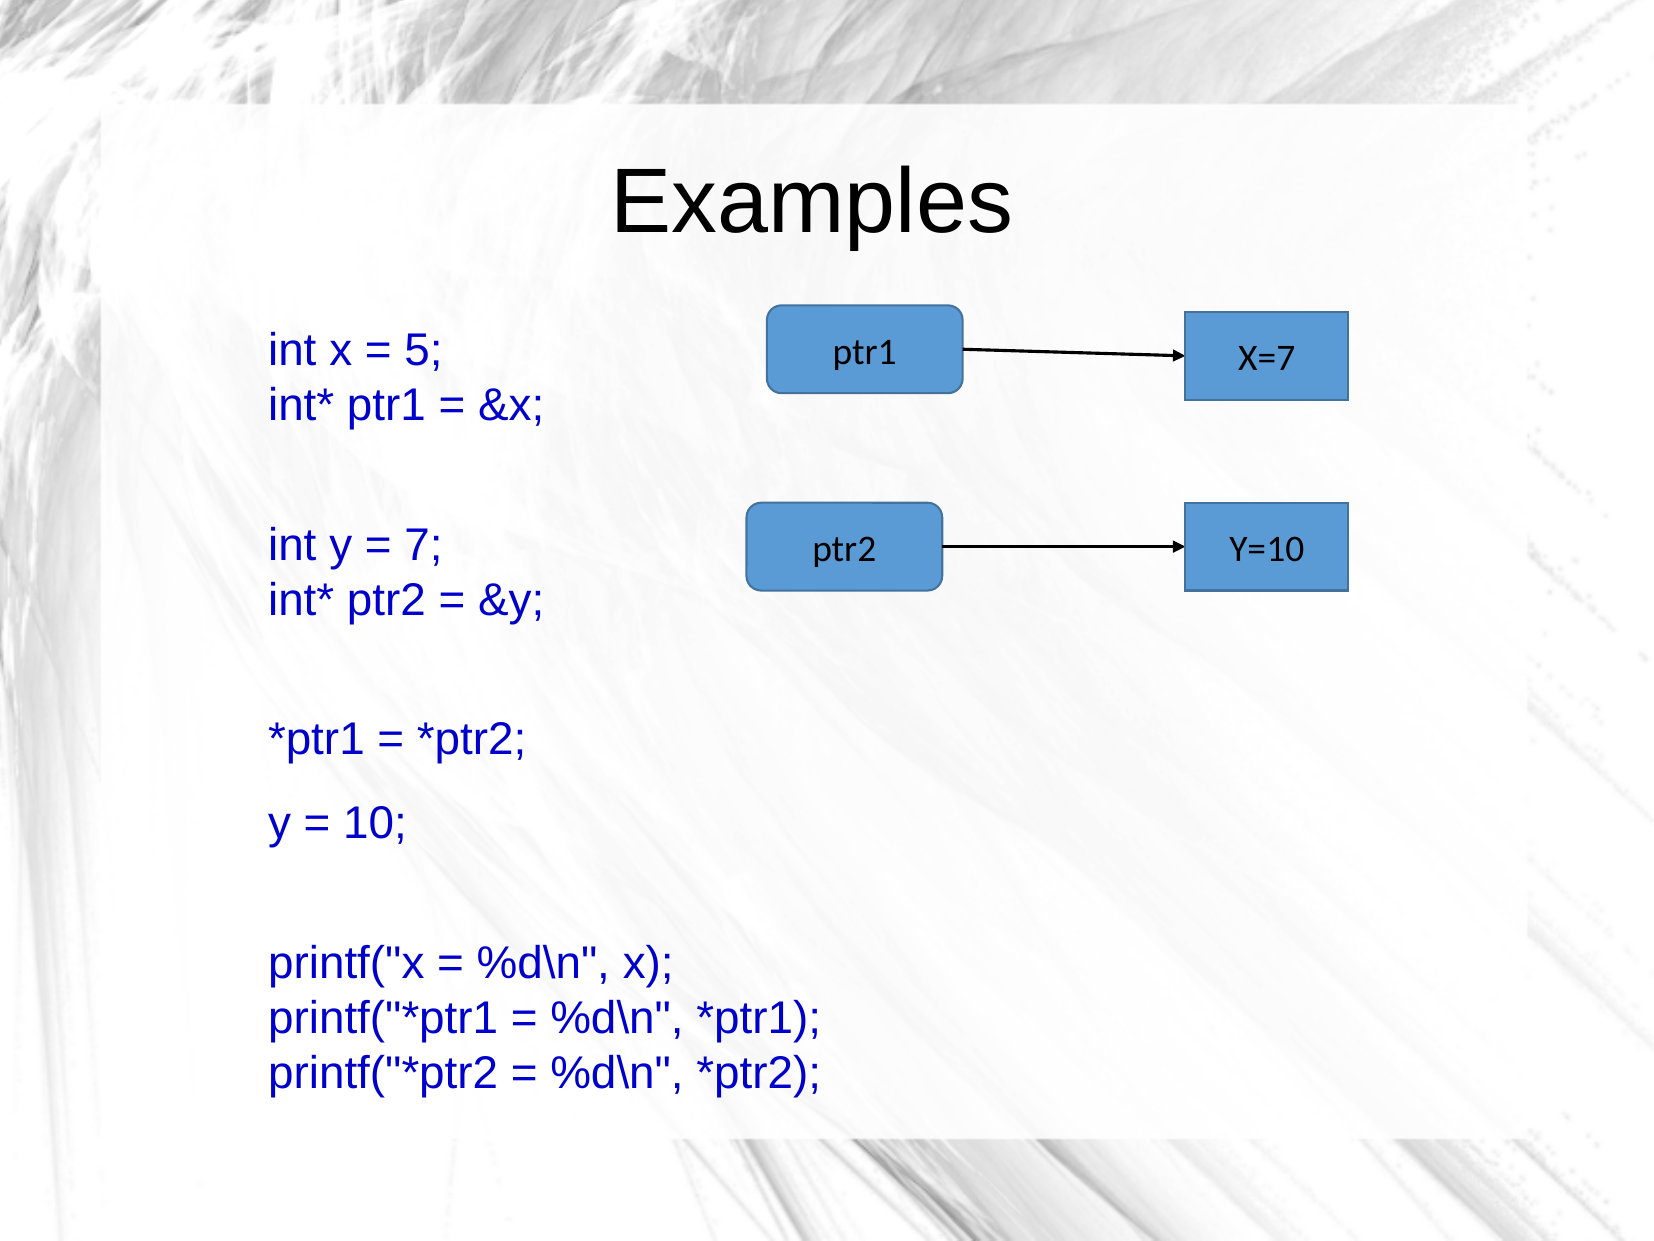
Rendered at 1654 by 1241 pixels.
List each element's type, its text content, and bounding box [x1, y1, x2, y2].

text_box X=7 [1184, 311, 1349, 401]
title Examples [118, 112, 1506, 281]
text_box Y=10 [1184, 502, 1349, 592]
text_box ptr2 [745, 501, 944, 592]
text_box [962, 349, 1186, 356]
list int x = 5; int* ptr1 = &x; int y = 7; int* ptr2 = &y; *ptr1 = *ptr2; y = 10; printf("x = %d\n", x); printf("*ptr1 = %d\n", *ptr1); printf("*ptr2 = %d\n", *ptr2); [118, 319, 1571, 1109]
text_box ptr1 [765, 304, 964, 395]
picture [0, 0, 1654, 1241]
